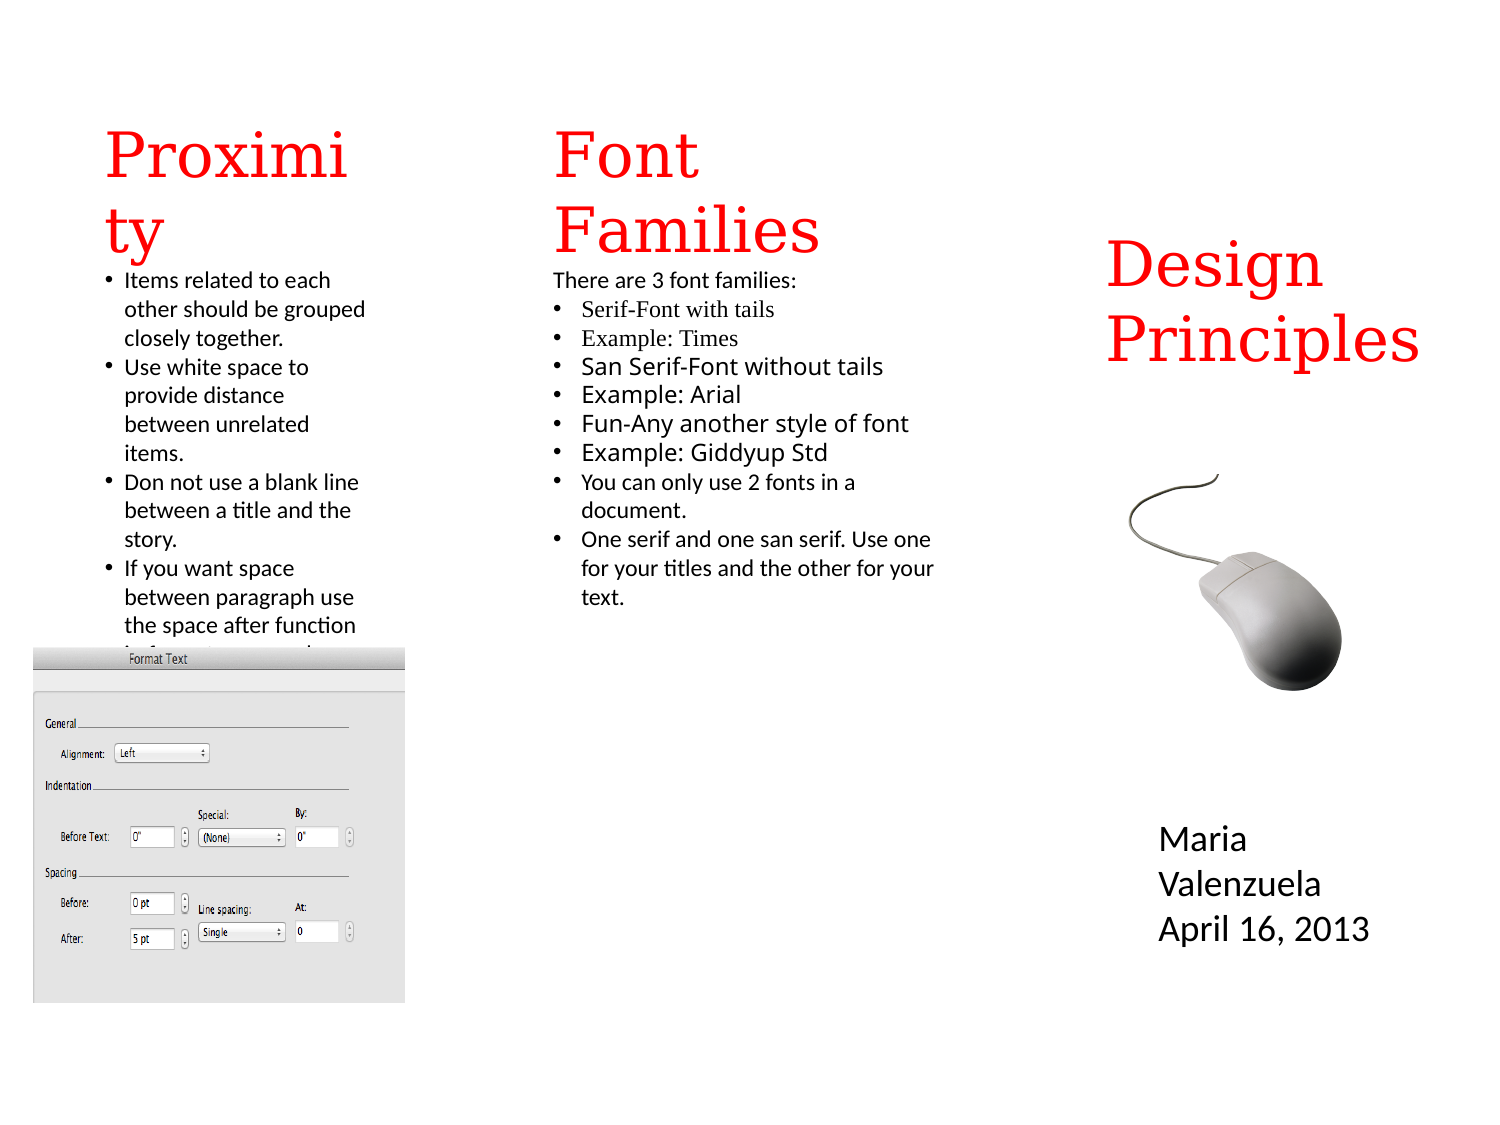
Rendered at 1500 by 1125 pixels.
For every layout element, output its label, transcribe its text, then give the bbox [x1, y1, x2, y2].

picture [1124, 474, 1346, 695]
text_box Font Families There are 3 font families: Serif-Font with tails Example: Times San Serif-Font without tails Example: Arial Fun-Any another style of font Example: Giddyup Std You can only use 2 fonts in a document. One serif and one san serif. Use one for your titles and the other for your text. [538, 107, 971, 618]
text_box Proximity Items related to each other should be grouped closely together. Use white space to provide distance between unrelated items. Don not use a blank line between a title and the story. If you want space between paragraph use the space after function in format paragraph. [90, 107, 387, 646]
text_box Design Principles [1090, 217, 1457, 382]
text_box Maria Valenzuela April 16, 2013 [1143, 806, 1404, 957]
picture [33, 647, 405, 1003]
